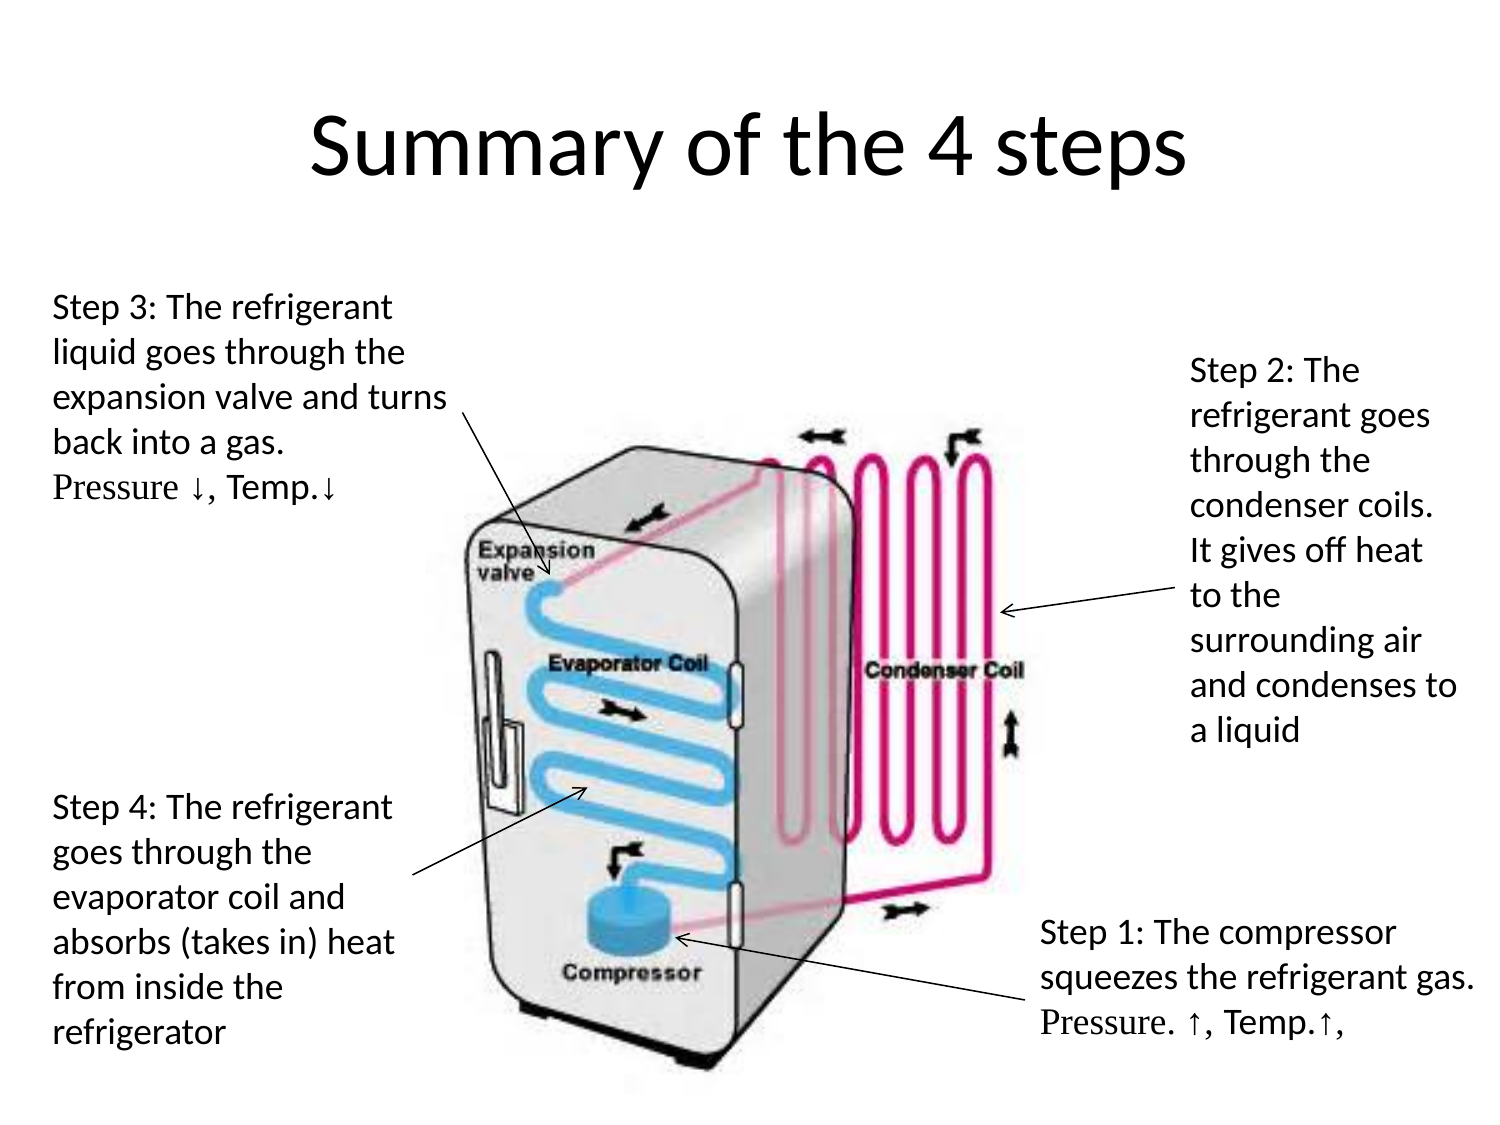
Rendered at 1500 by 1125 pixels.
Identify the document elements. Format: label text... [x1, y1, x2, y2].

text_box Step 2: The refrigerant goes through the condenser coils. It gives off heat to the surrounding air and condenses to a liquid [1174, 337, 1475, 758]
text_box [999, 587, 1176, 613]
text_box Step 3: The refrigerant liquid goes through the expansion valve and turns back into a gas. Pressure ↓, Temp.↓ [37, 274, 475, 515]
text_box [424, 449, 588, 538]
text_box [412, 787, 588, 876]
picture [424, 374, 1051, 1125]
text_box Step 1: The compressor squeezes the refrigerant gas. Pressure. ↑, Temp.↑, [1054, 899, 1500, 1050]
title Summary of the 4 steps [75, 45, 1425, 233]
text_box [674, 937, 1026, 1001]
text_box Step 4: The refrigerant goes through the evaporator coil and absorbs (takes in) heat from inside the refrigerator [37, 774, 419, 1060]
